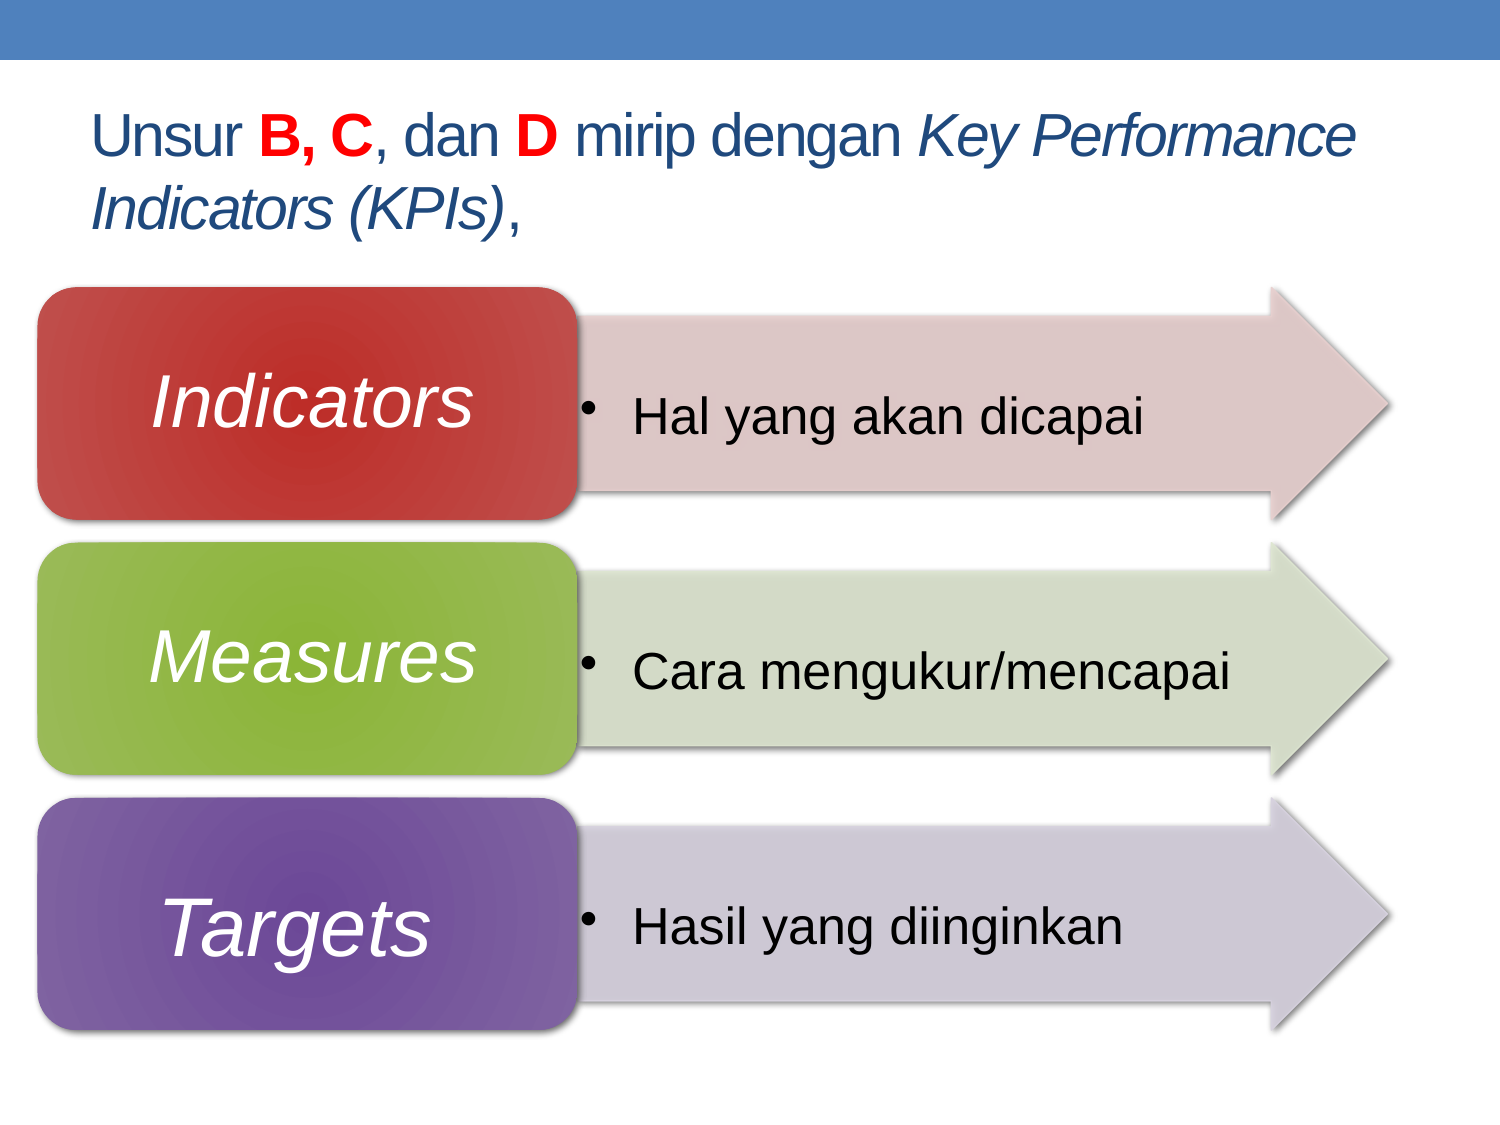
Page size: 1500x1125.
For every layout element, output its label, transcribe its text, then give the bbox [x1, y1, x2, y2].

title Unsur B, C, dan D mirip dengan Key Performance Indicators (KPIs), [75, 87, 1425, 250]
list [37, 287, 1388, 1031]
